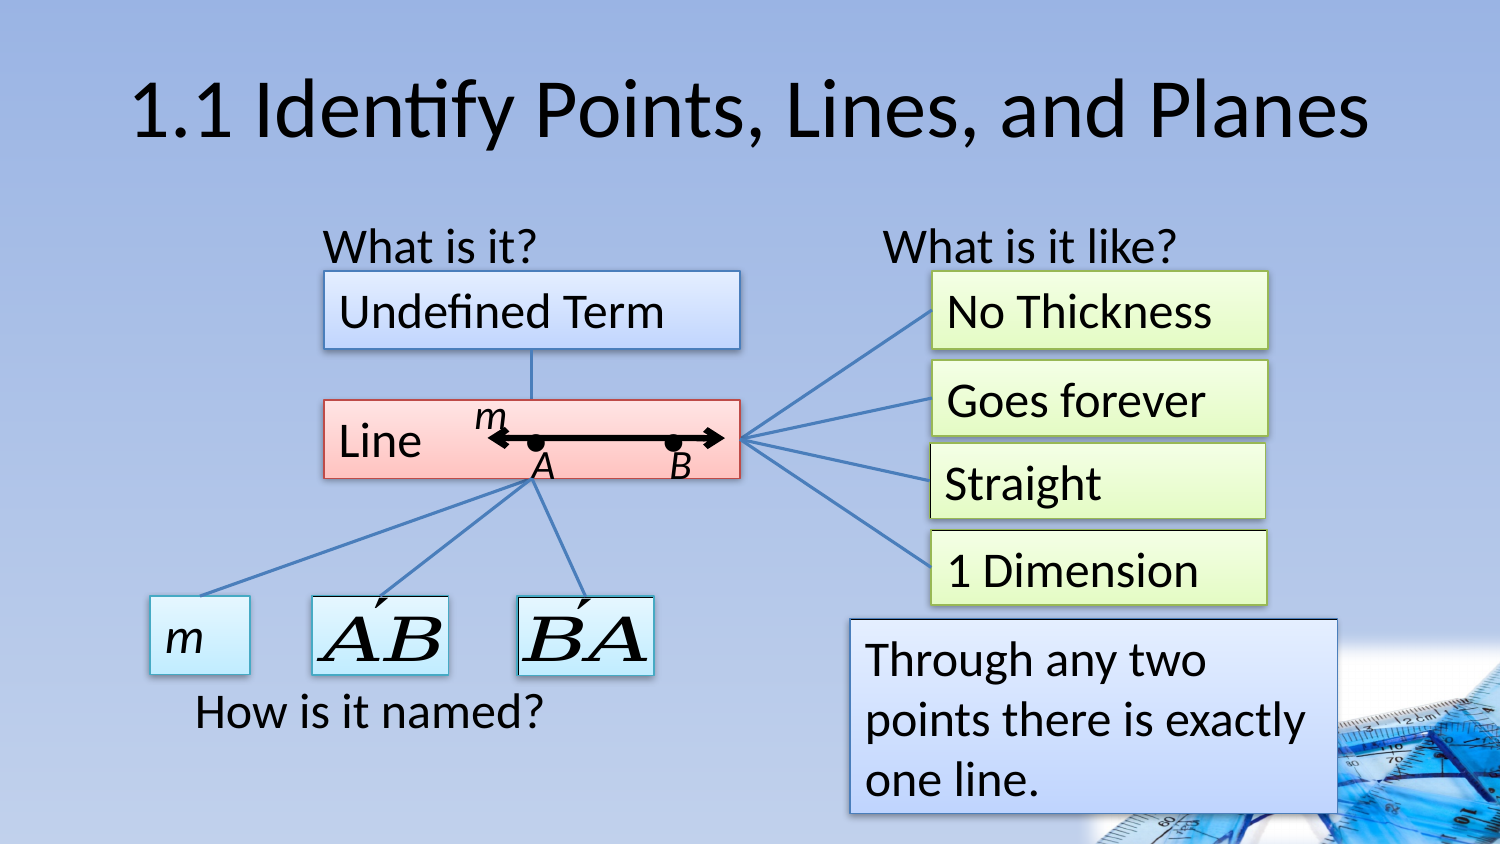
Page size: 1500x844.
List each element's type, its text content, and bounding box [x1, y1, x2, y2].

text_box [149, 478, 310, 675]
text_box How is it named? [180, 671, 844, 747]
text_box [739, 524, 1268, 606]
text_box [323, 380, 758, 497]
text_box What is it like? [867, 206, 1300, 281]
title 1.1 Identify Points, Lines, and Planes [75, 33, 1425, 175]
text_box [739, 439, 1266, 519]
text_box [517, 478, 654, 676]
text_box Through any two points there is exactly one line. [849, 618, 1338, 814]
text_box What is it? [307, 206, 740, 281]
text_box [323, 270, 738, 380]
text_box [739, 359, 1269, 438]
picture [1102, 656, 1500, 838]
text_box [312, 478, 515, 675]
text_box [739, 270, 1269, 359]
